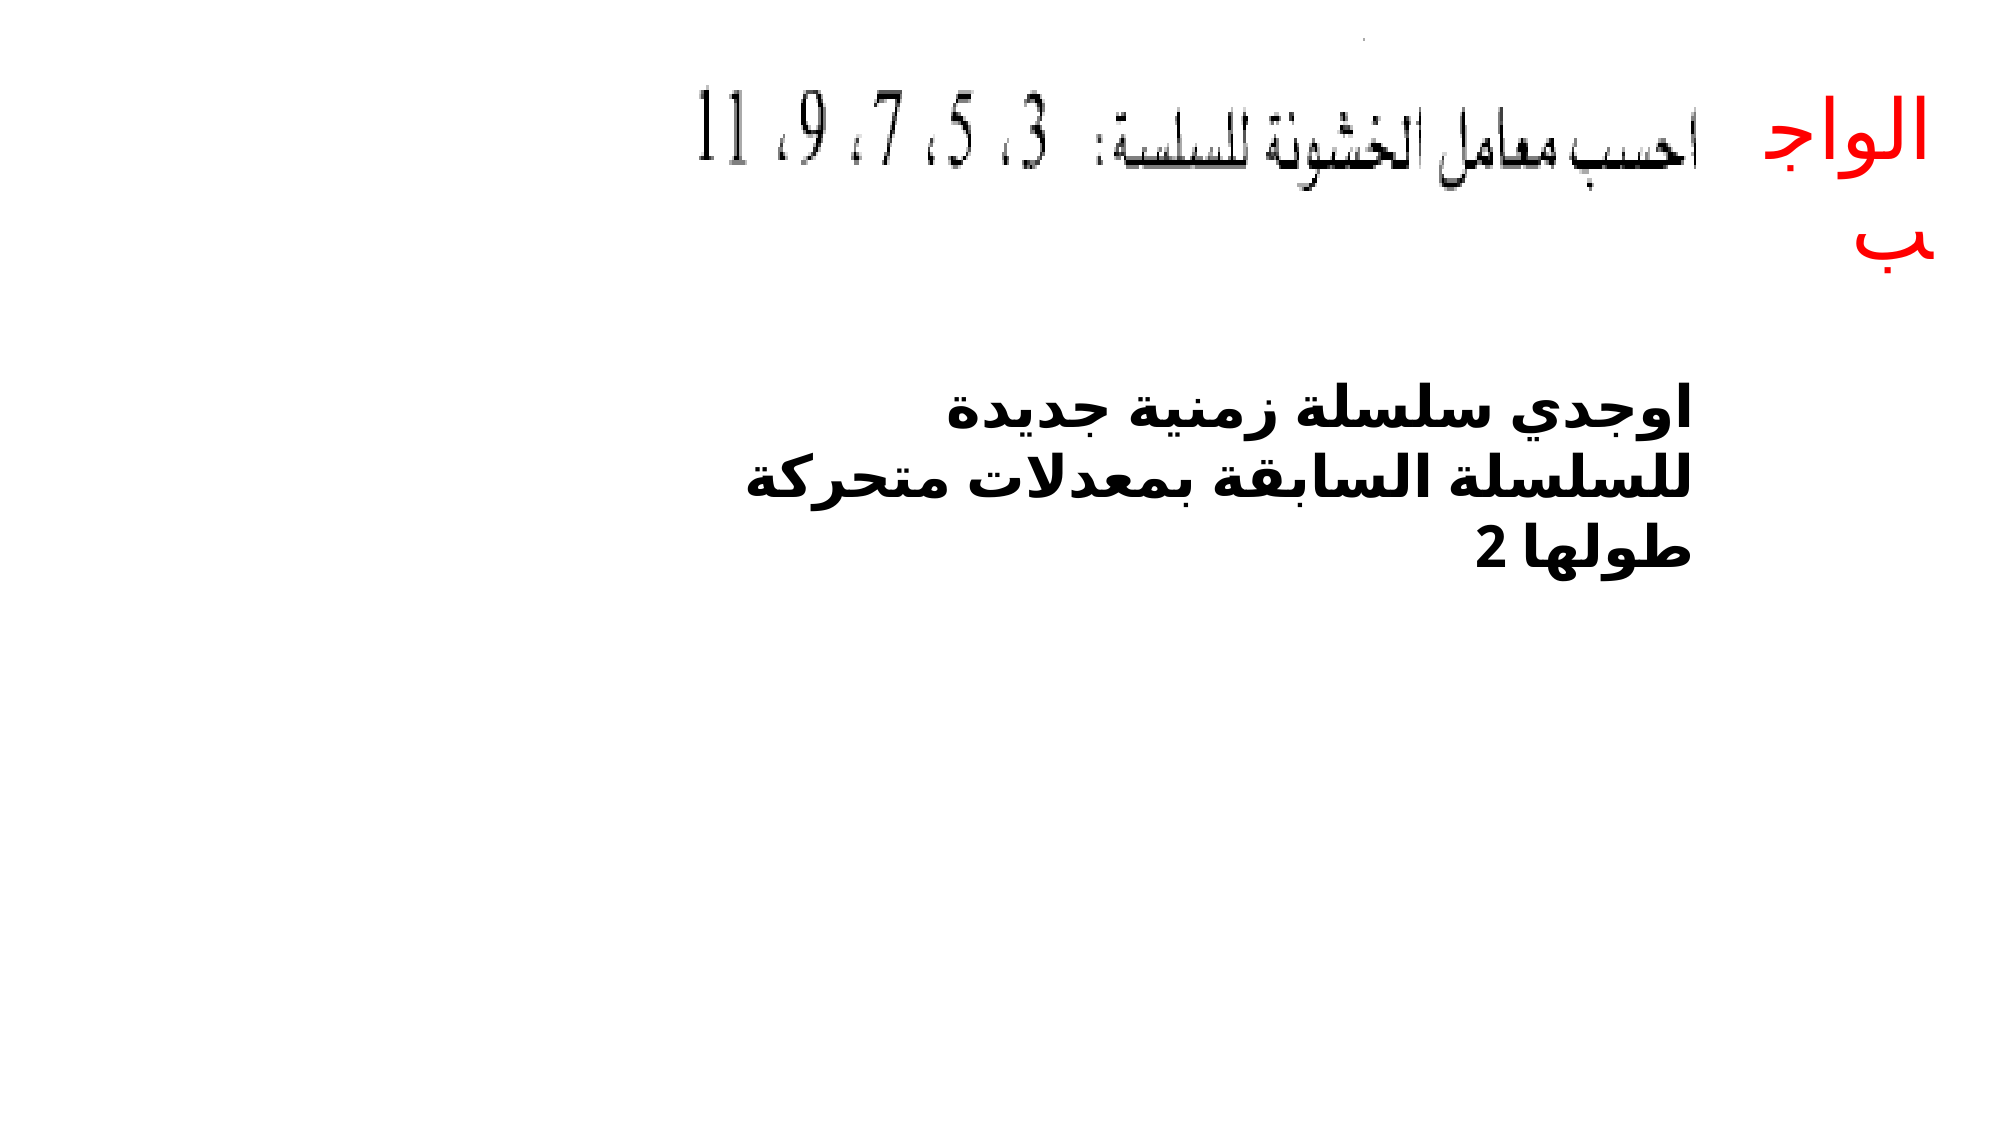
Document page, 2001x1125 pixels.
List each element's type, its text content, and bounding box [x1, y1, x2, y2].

text_box اوجدي سلسلة زمنية جديدة للسلسلة السابقة بمعدلات متحركة طولها 2 [674, 362, 1710, 587]
text_box الواجب [1716, 238, 1948, 284]
picture [429, 38, 2000, 238]
